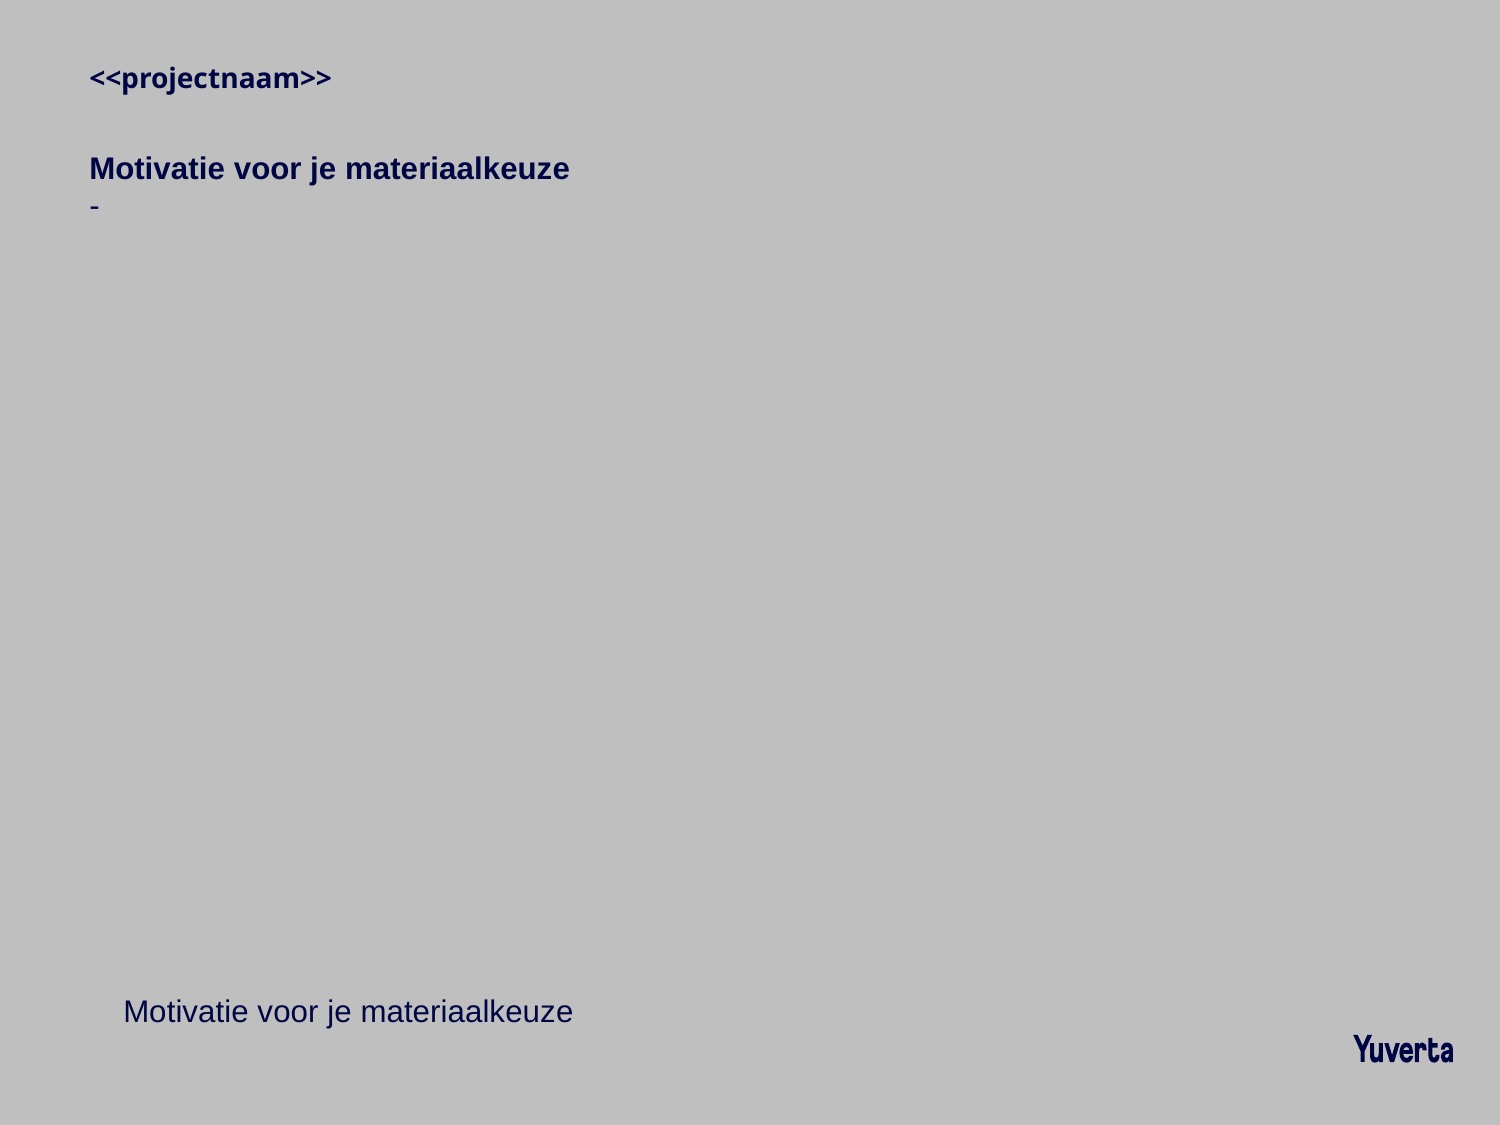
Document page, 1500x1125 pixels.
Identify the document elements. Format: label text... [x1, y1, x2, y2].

text_box Motivatie voor je materiaalkeuze - [74, 140, 1426, 967]
text_box <<projectnaam>> [74, 56, 1319, 140]
text_box Motivatie voor je materiaalkeuze [108, 984, 761, 1028]
